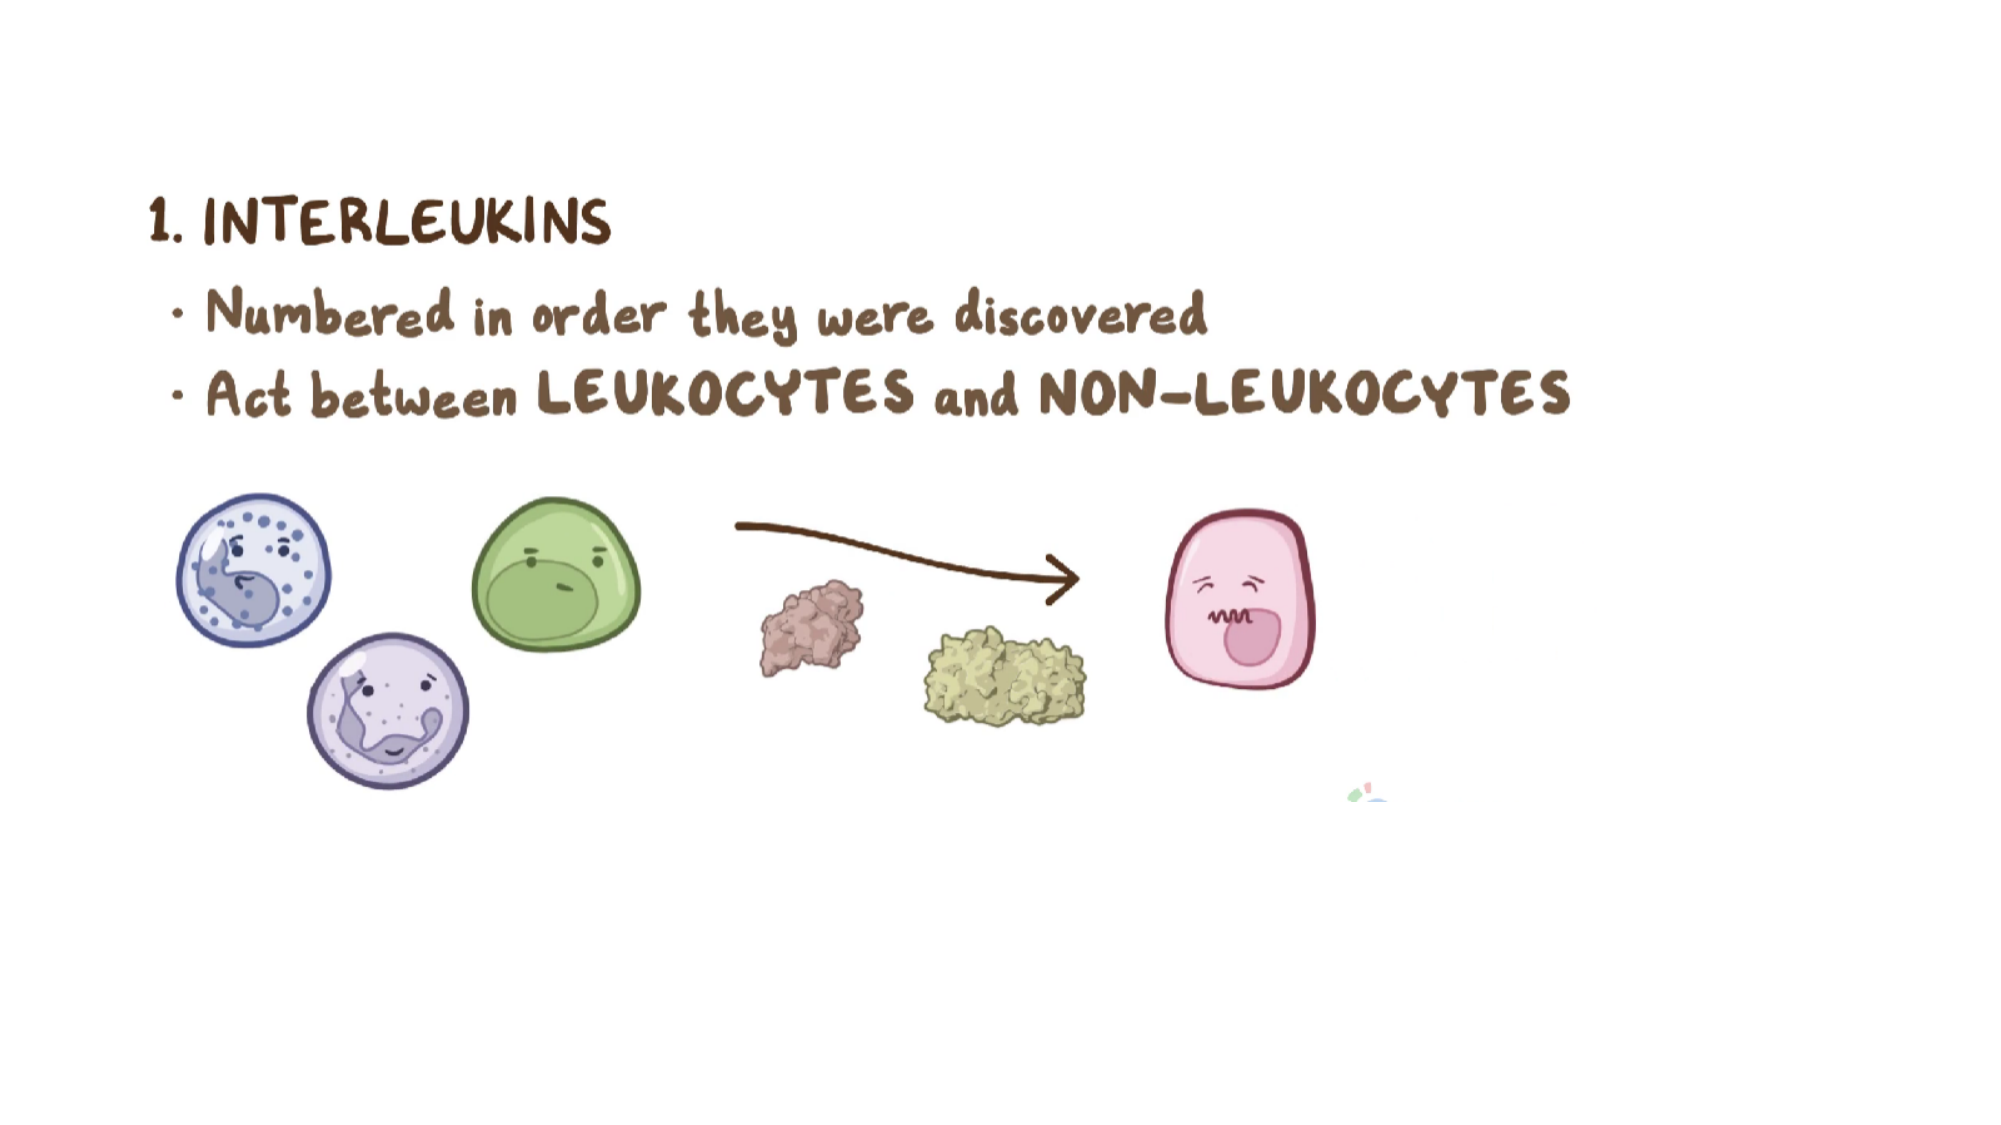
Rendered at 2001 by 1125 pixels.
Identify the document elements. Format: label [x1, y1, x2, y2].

picture [108, 178, 1685, 802]
